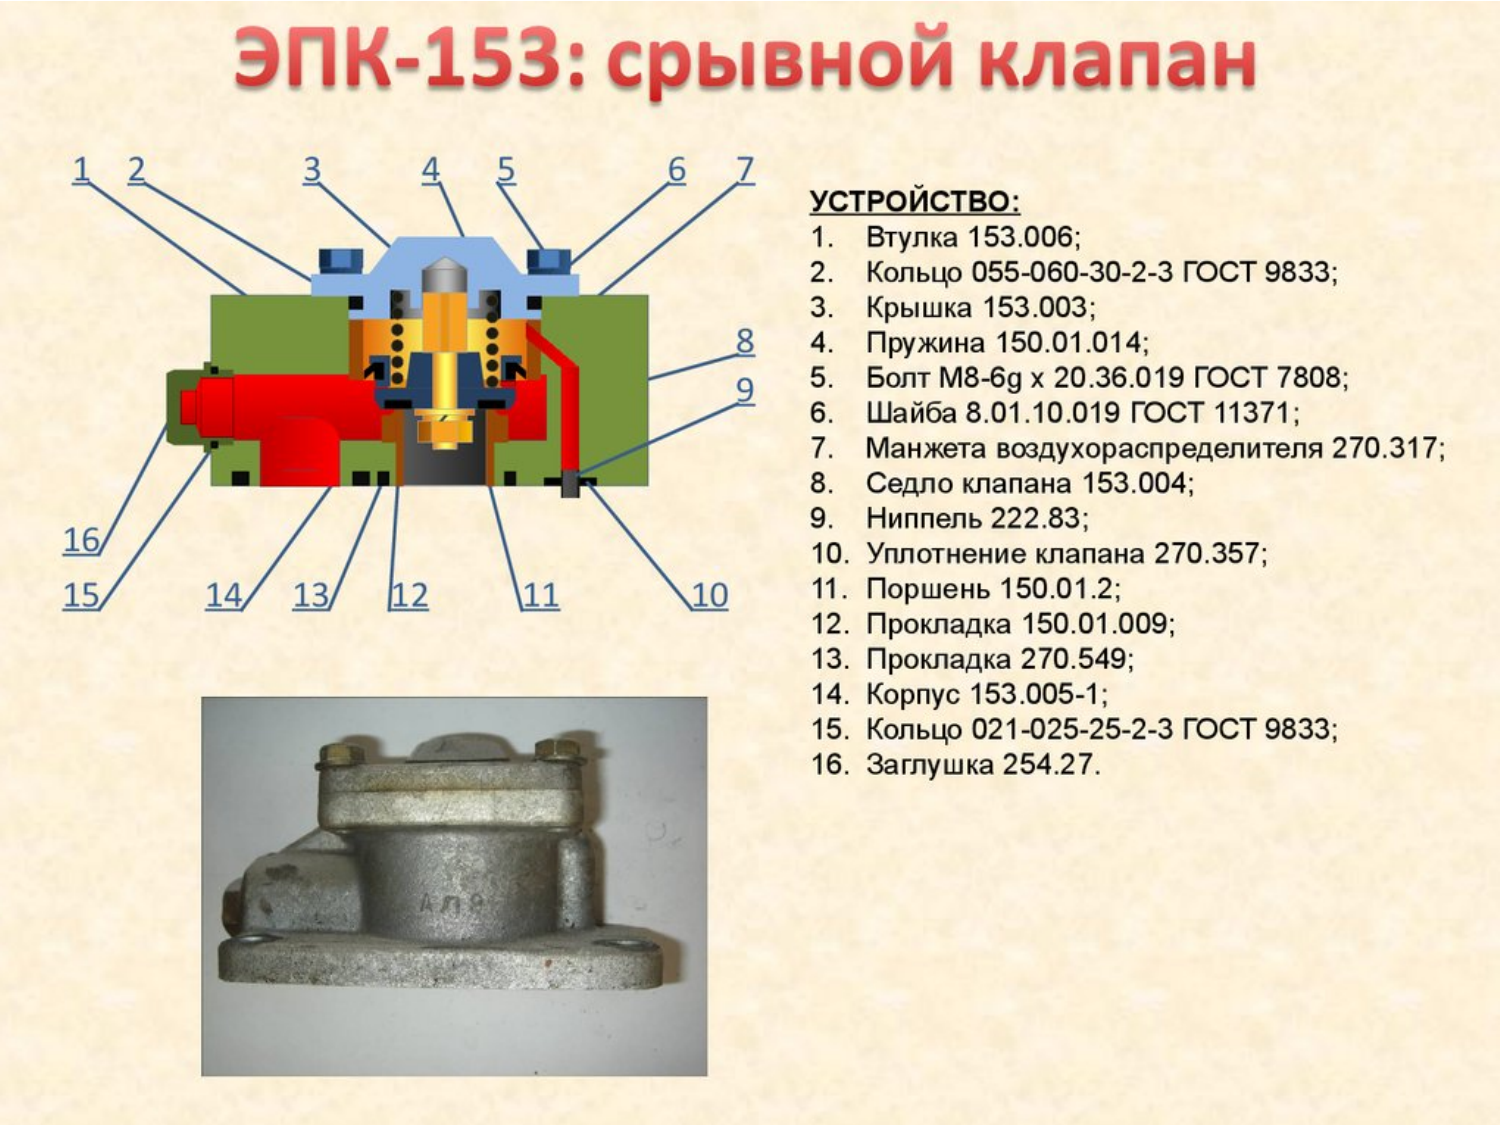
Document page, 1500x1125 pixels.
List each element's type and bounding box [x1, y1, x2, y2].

list [0, 0, 1500, 1125]
